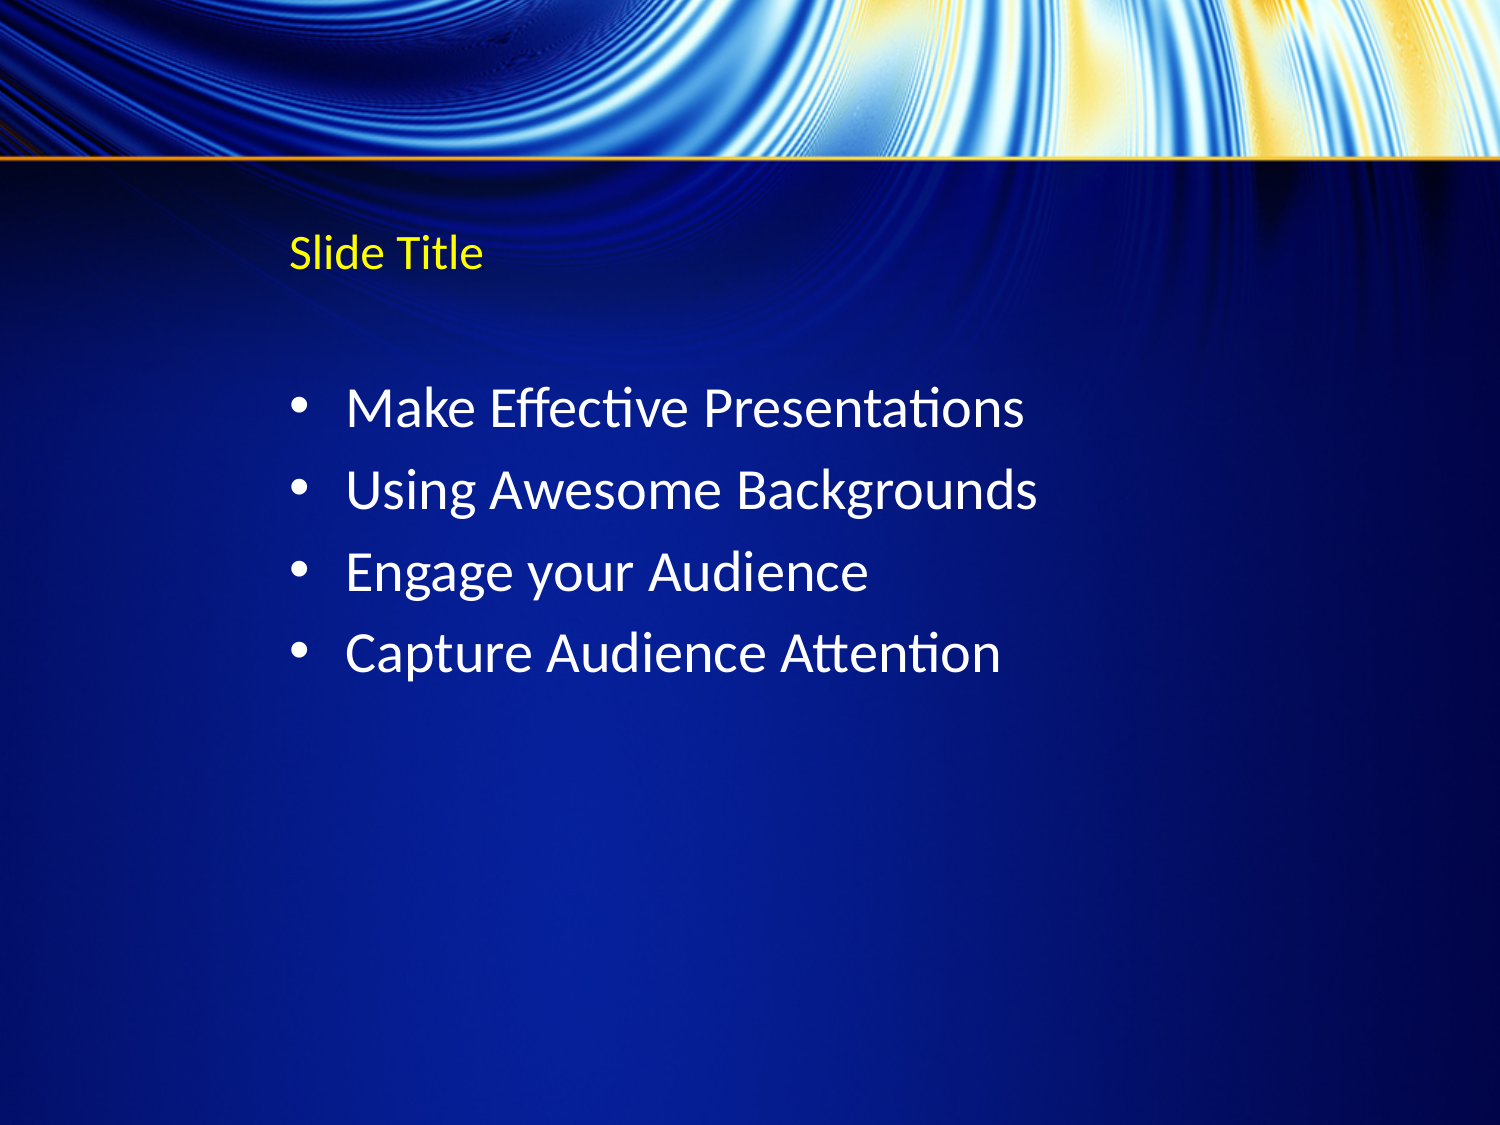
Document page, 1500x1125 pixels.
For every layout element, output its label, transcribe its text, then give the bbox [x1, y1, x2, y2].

picture [0, 0, 1500, 1125]
title Slide Title [274, 211, 1350, 287]
list Make Effective Presentations Using Awesome Backgrounds Engage your Audience Capture Audience Attention [274, 362, 1350, 1089]
